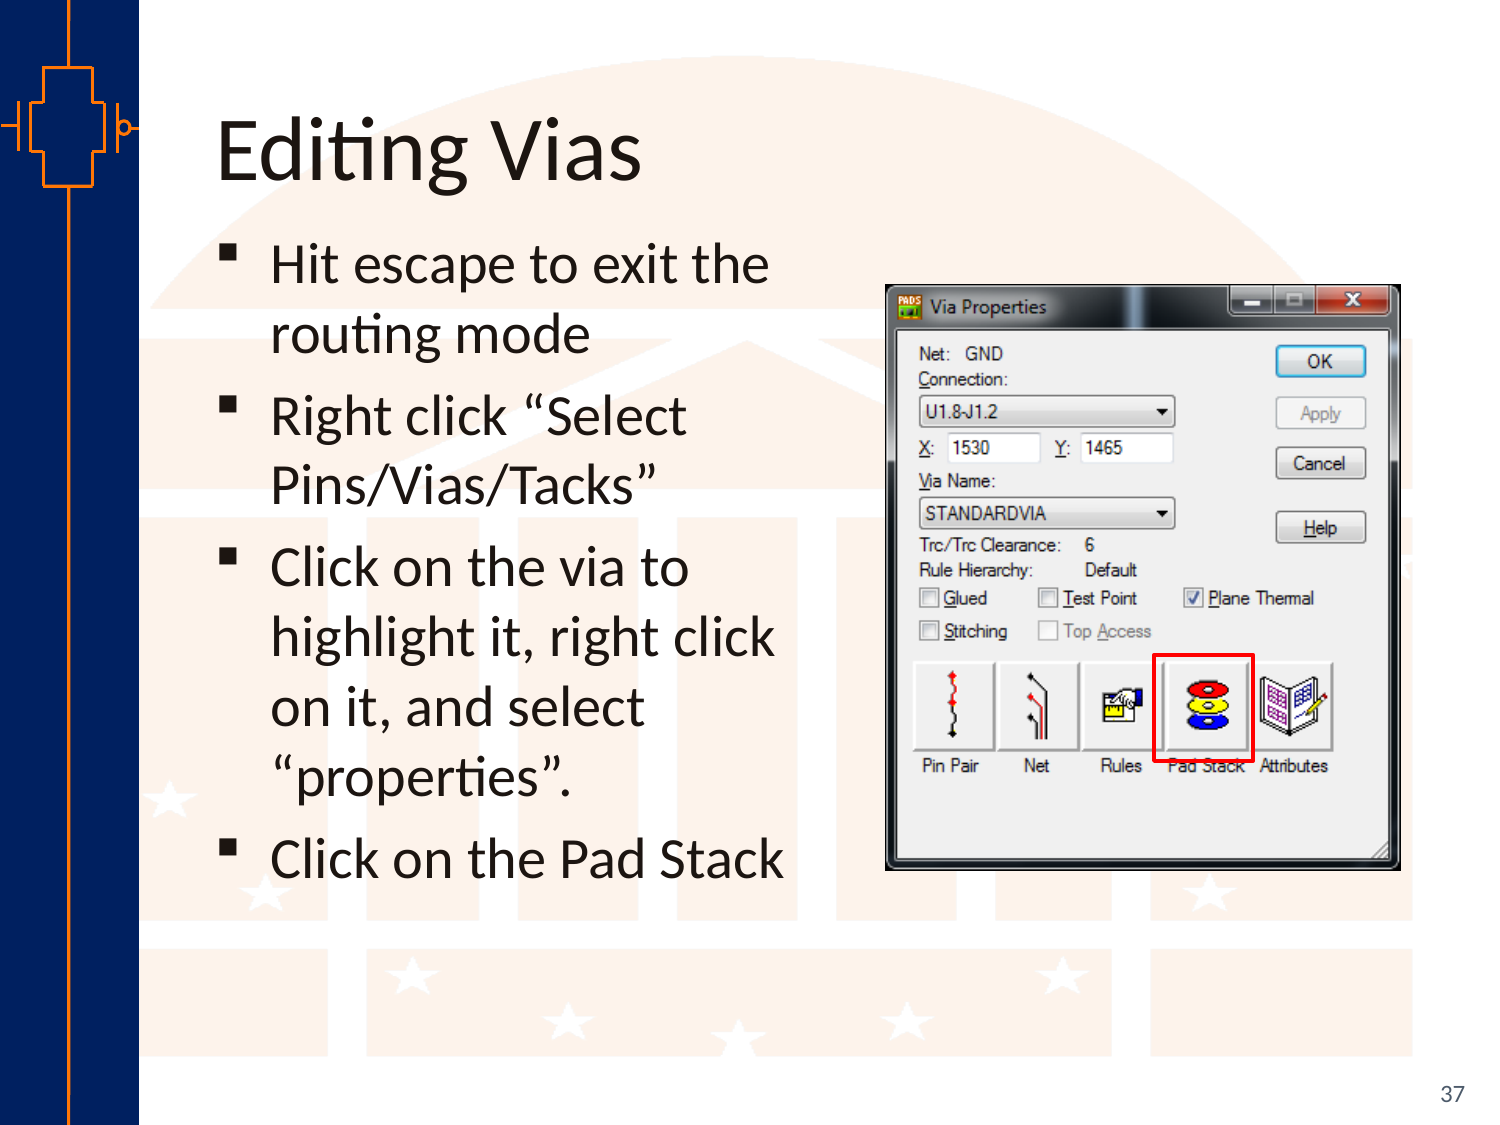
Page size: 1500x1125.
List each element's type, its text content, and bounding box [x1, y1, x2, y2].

slide_number 37 [1425, 1062, 1488, 1123]
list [884, 284, 1401, 871]
title Editing Vias [200, 19, 1388, 207]
list Hit escape to exit the routing mode Right click “Select Pins/Vias/Tacks” Click on the via to highlight it, right click on it, and select “properties”. Click on the Pad Stack [199, 217, 812, 938]
